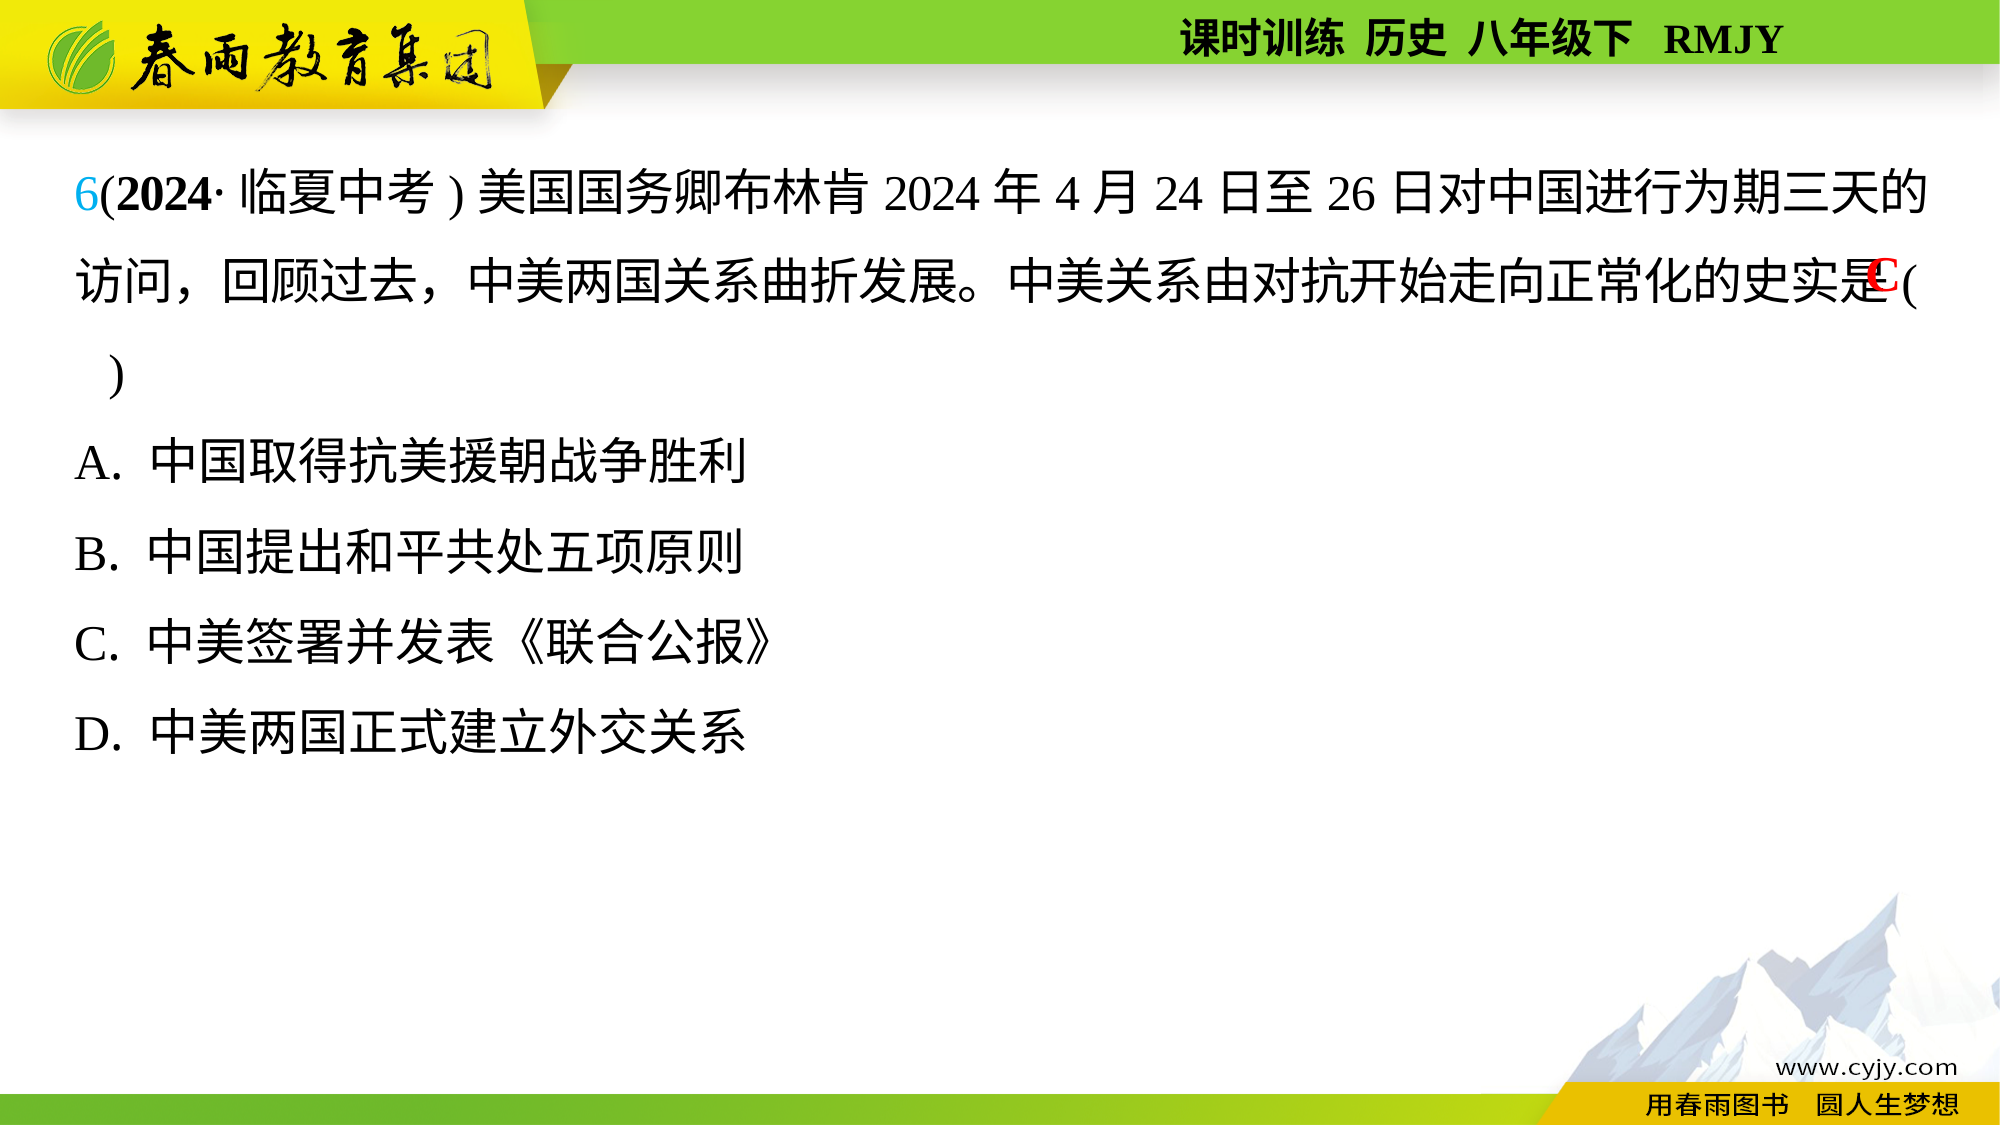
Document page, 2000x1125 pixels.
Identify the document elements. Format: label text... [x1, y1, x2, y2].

picture [0, 0, 2000, 1125]
list 6(2024·临夏中考)美国国务卿布林肯2024年4月24日至26日对中国进行为期三天的访问，回顾过去，中美两国关系曲折发展。中美关系由对抗开始走向正常化的史实是( ) A. 中国取得抗美援朝战争胜利 B. 中国提出和平共处五项原则 C. 中美签署并发表《联合公报》 D. 中美两国正式建立外交关系 [59, 122, 1944, 683]
text_box C [1850, 234, 1917, 310]
